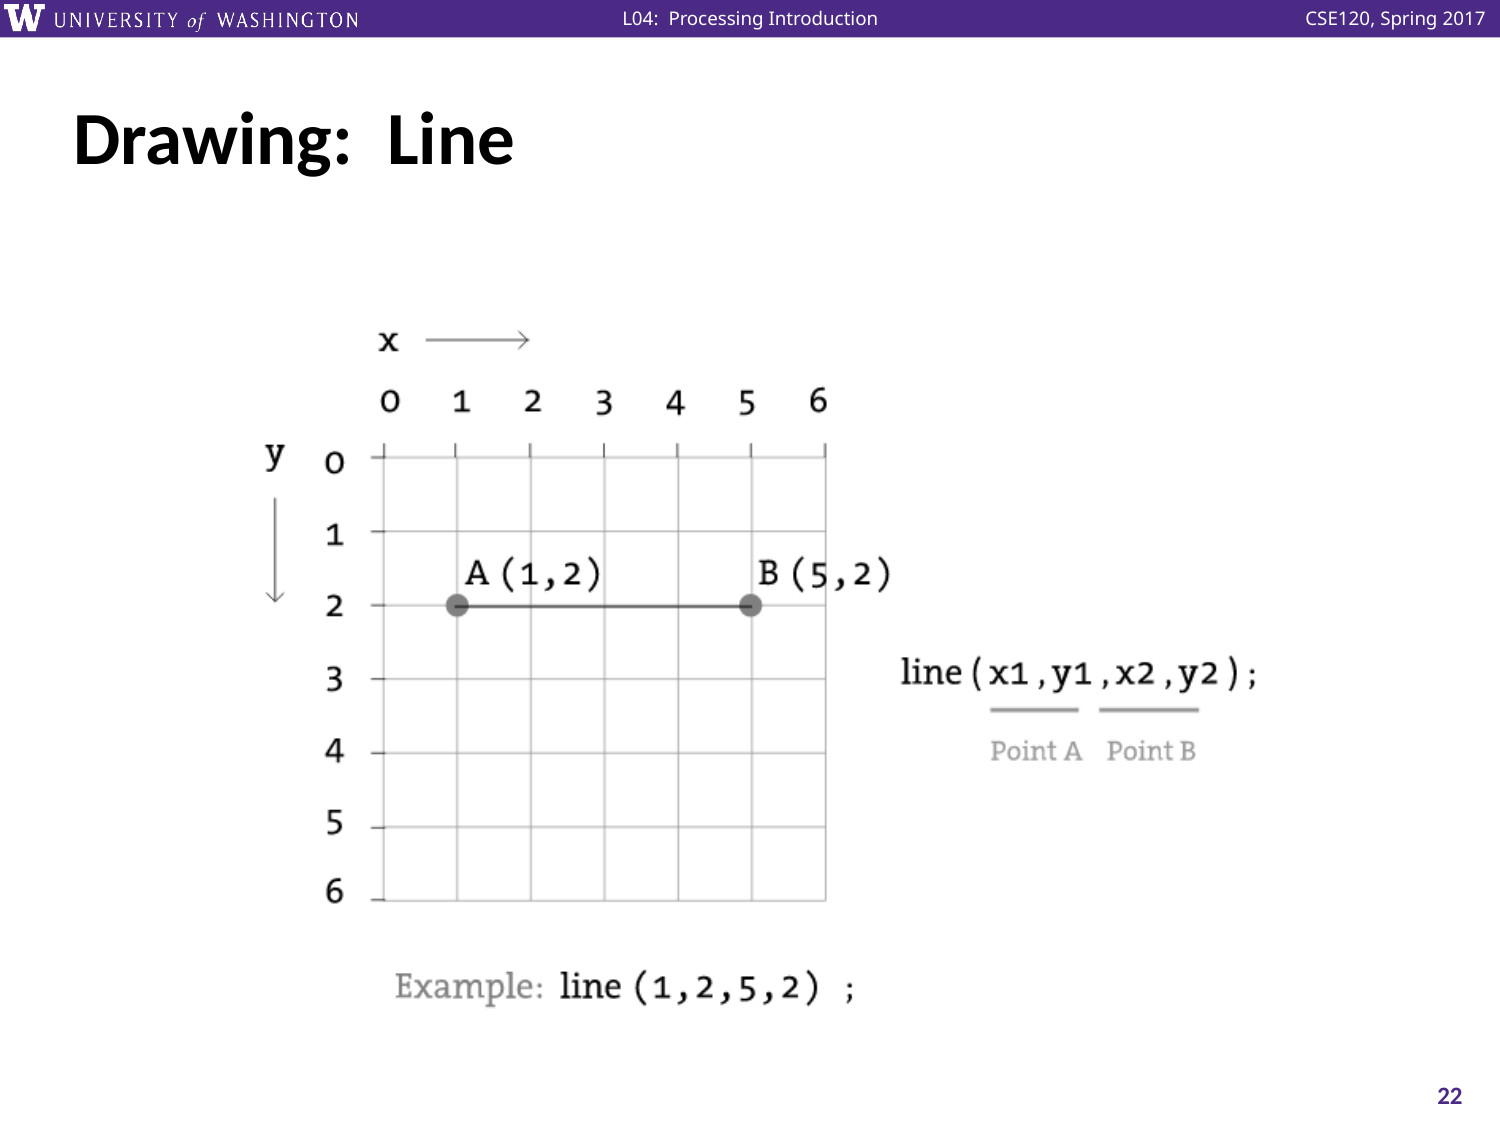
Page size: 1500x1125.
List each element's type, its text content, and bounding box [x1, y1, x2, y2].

title Drawing: Line [58, 71, 1438, 198]
picture [224, 299, 1276, 1045]
slide_number 22 [1400, 1065, 1500, 1125]
picture [4, 4, 358, 32]
